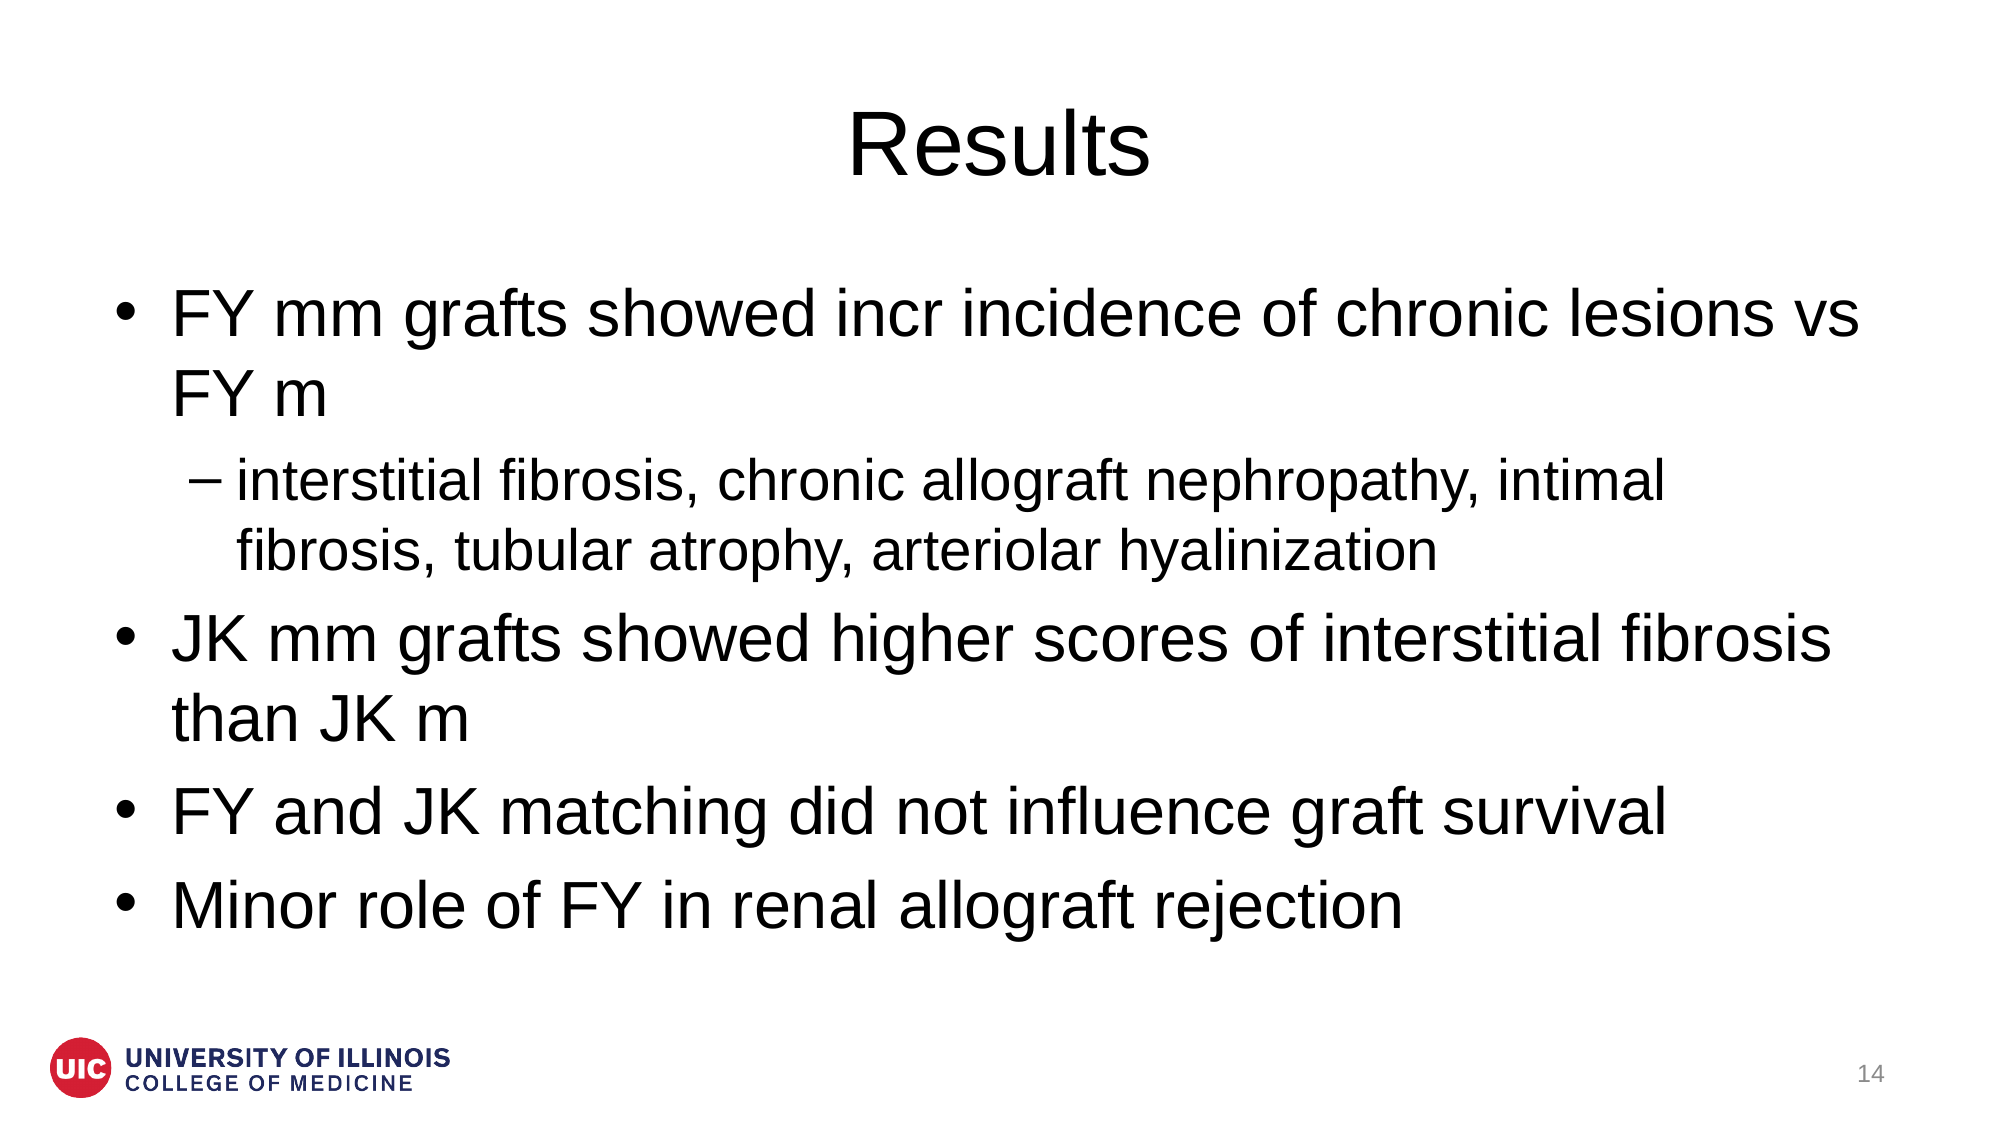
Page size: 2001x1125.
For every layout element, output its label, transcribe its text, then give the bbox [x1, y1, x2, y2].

title Results [99, 45, 1900, 233]
list FY mm grafts showed incr incidence of chronic lesions vs FY m interstitial fibrosis, chronic allograft nephropathy, intimal fibrosis, tubular atrophy, arteriolar hyalinization JK mm grafts showed higher scores of interstitial fibrosis than JK m FY and JK matching did not influence graft survival Minor role of FY in renal allograft rejection [99, 262, 1900, 1005]
slide_number 14 [1433, 1042, 1900, 1103]
picture [50, 1037, 450, 1098]
